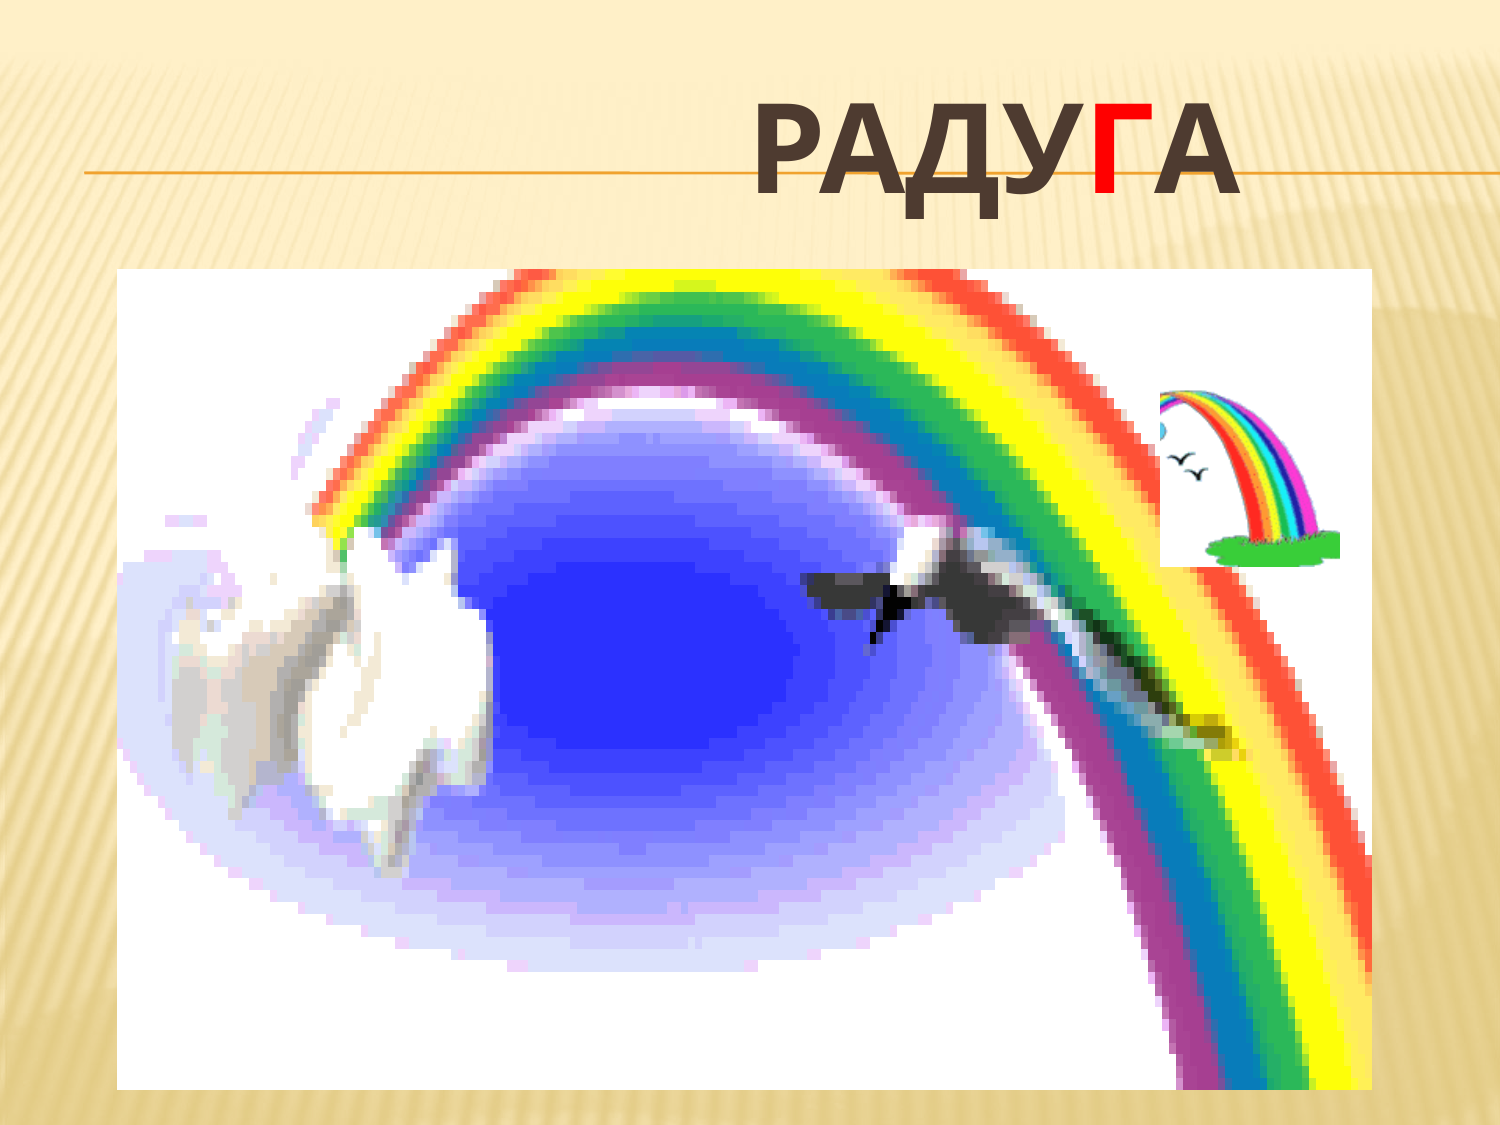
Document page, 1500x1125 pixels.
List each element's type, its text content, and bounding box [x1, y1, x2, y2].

title радуга [50, 75, 1475, 213]
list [1159, 386, 1341, 567]
picture [116, 269, 1372, 1091]
